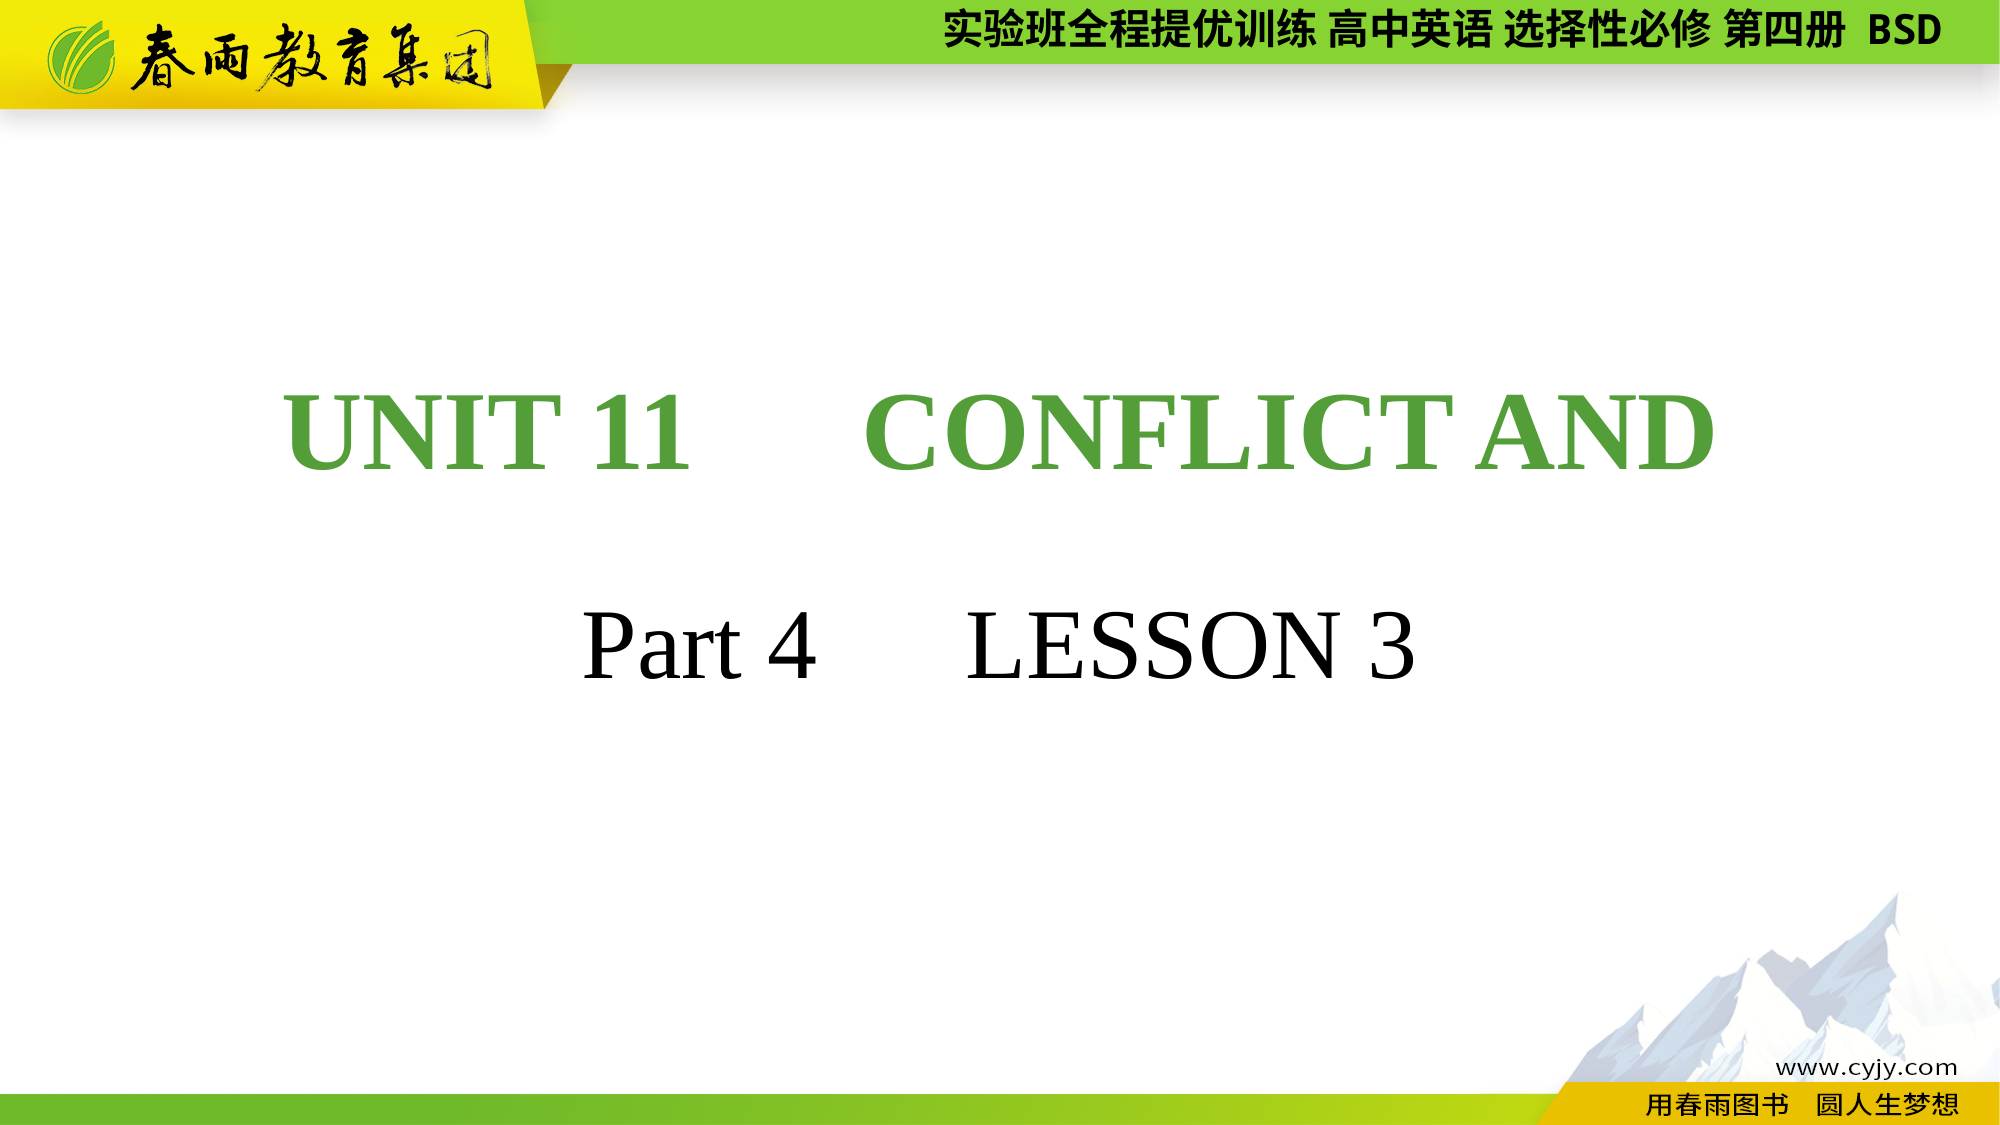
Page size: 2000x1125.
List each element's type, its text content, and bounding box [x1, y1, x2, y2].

picture [0, 0, 2000, 1125]
text_box UNIT 11 CONFLICT AND [54, 282, 1946, 500]
text_box Part 4 LESSON 3 [54, 511, 1946, 706]
